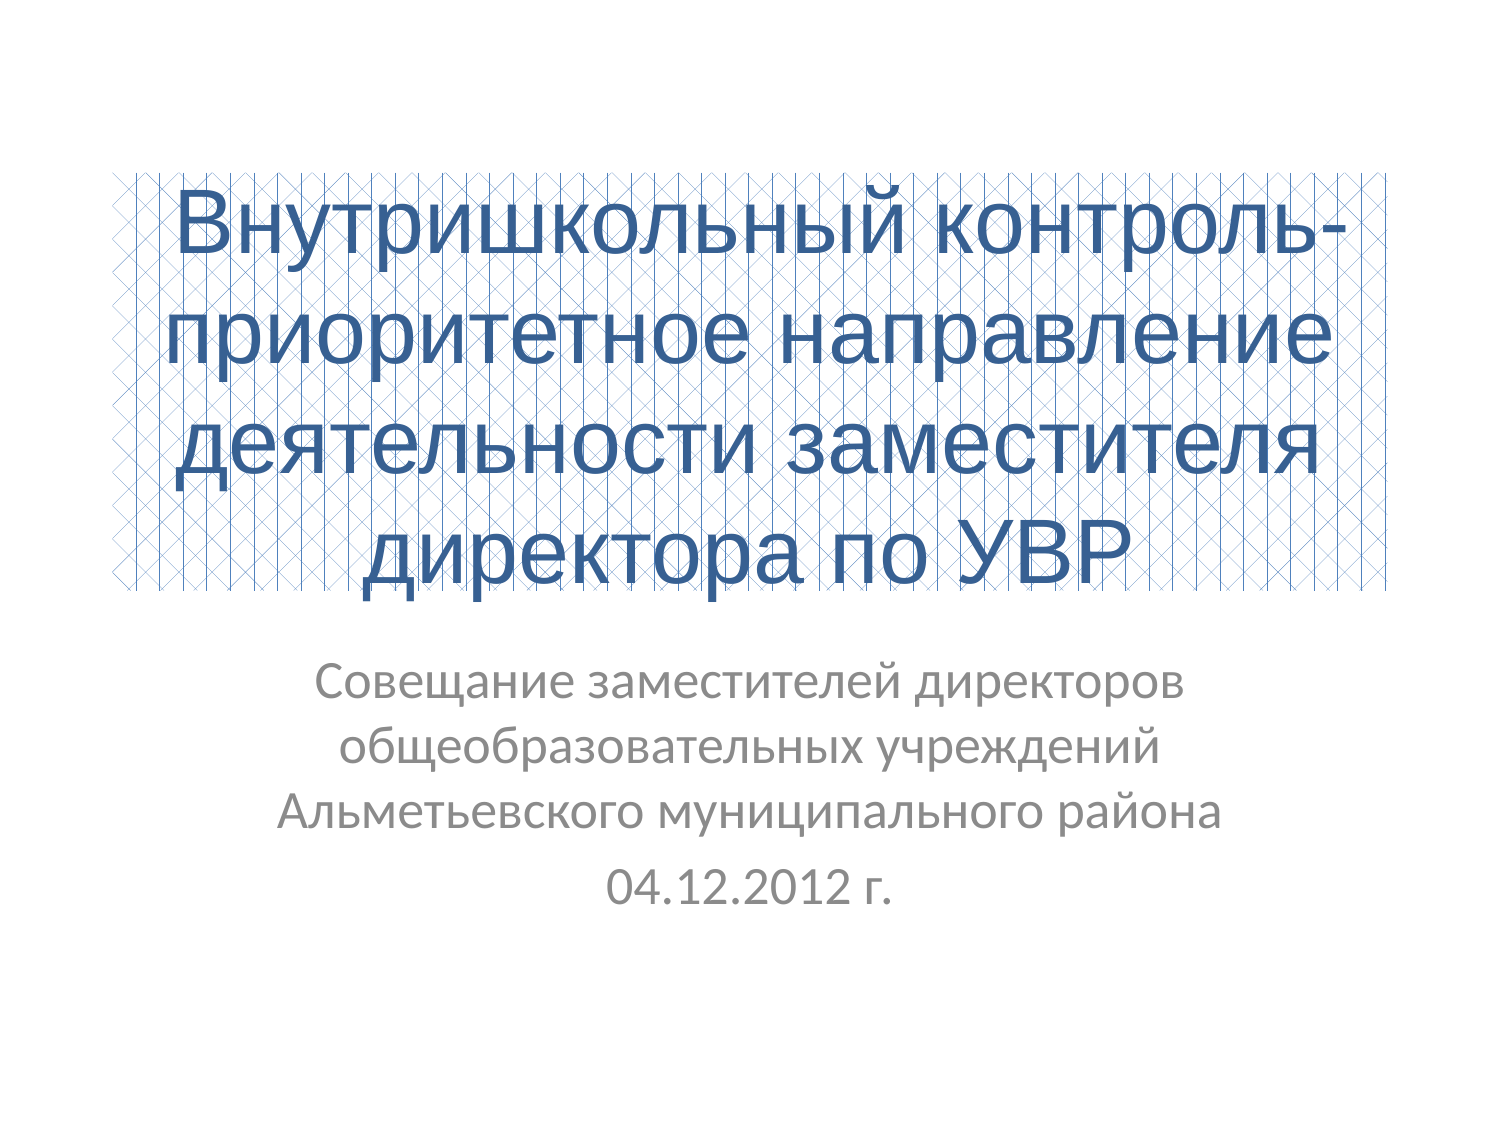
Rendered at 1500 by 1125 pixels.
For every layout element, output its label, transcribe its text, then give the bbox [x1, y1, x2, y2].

subtitle Совещание заместителей директоров общеобразовательных учреждений Альметьевского муниципального района 04.12.2012 г. [224, 637, 1276, 926]
title Внутришкольный контроль-приоритетное направление деятельности заместителя директора по УВР [112, 172, 1388, 591]
